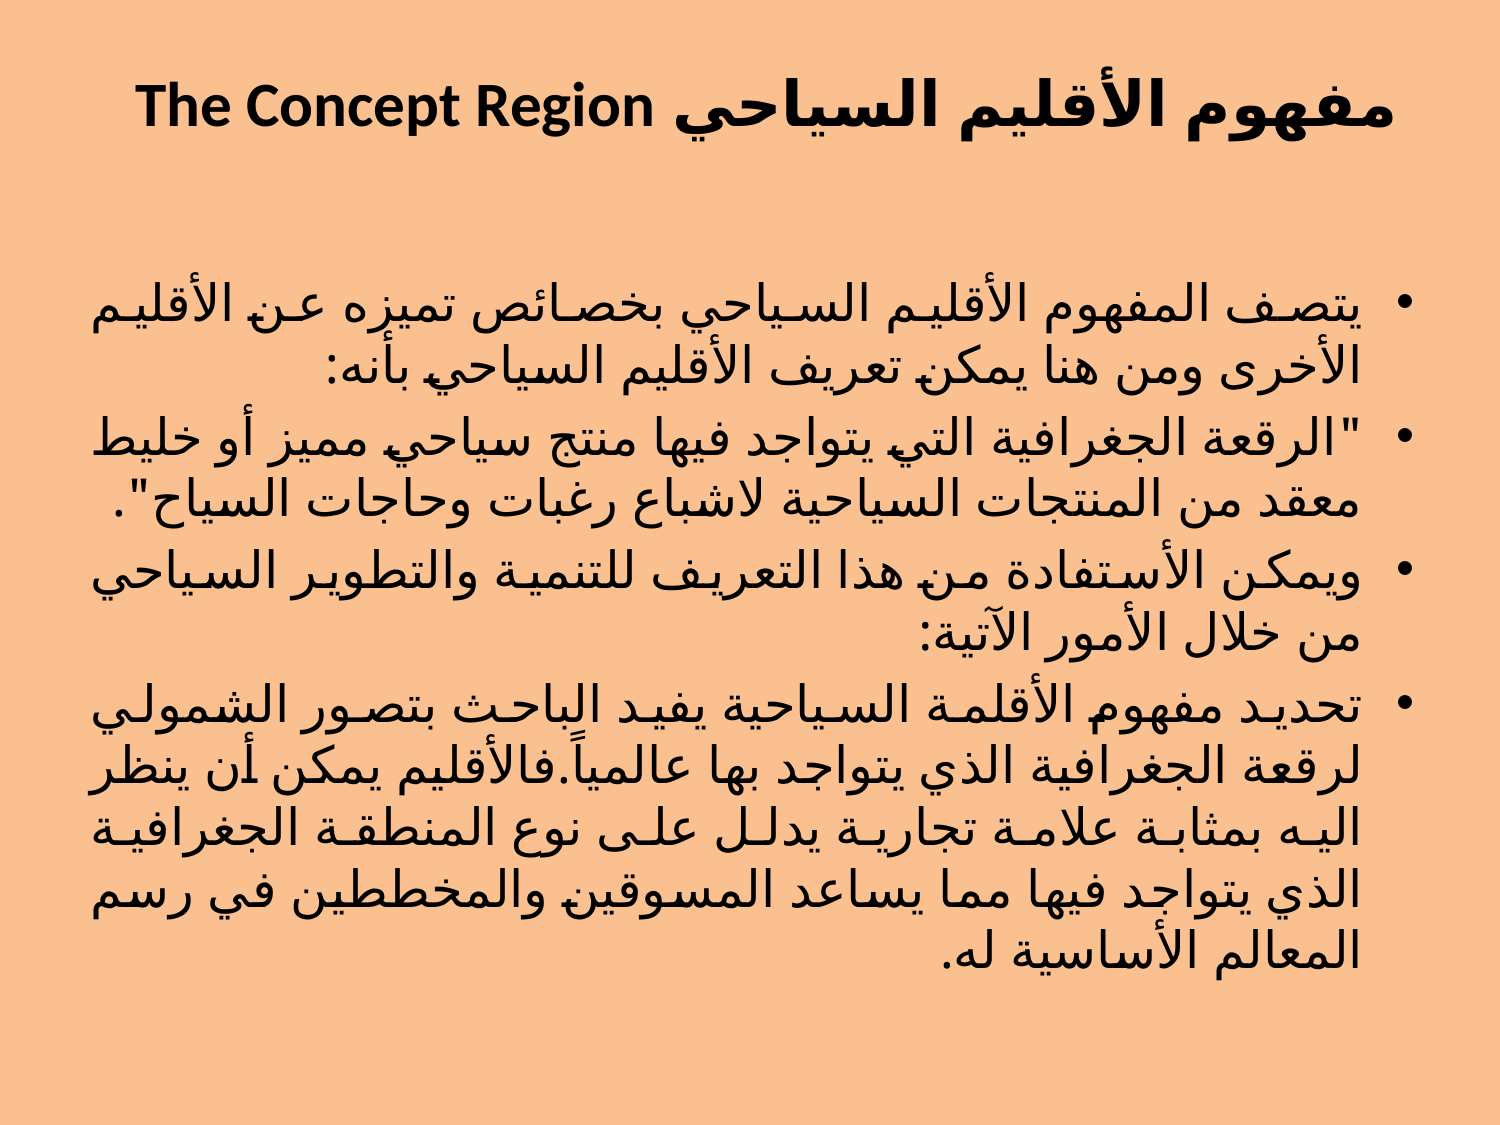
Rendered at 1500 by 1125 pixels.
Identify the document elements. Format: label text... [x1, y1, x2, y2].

list يتصف المفهوم الأقليم السياحي بخصائص تميزه عن الأقليم الأخرى ومن هنا يمكن تعريف الأقليم السياحي بأنه: "الرقعة الجغرافية التي يتواجد فيها منتج سياحي مميز أو خليط معقد من المنتجات السياحية لاشباع رغبات وحاجات السياح". ويمكن الأستفادة من هذا التعريف للتنمية والتطوير السياحي من خلال الأمور الآتية: تحديد مفهوم الأقلمة السياحية يفيد الباحث بتصور الشمولي لرقعة الجغرافية الذي يتواجد بها عالمياً.فالأقليم يمكن أن ينظر اليه بمثابة علامة تجارية يدلل على نوع المنطقة الجغرافية الذي يتواجد فيها مما يساعد المسوقين والمخططين في رسم المعالم الأساسية له. [75, 262, 1425, 1005]
title مفهوم الأقليم السياحي The Concept Region [75, 45, 1425, 233]
